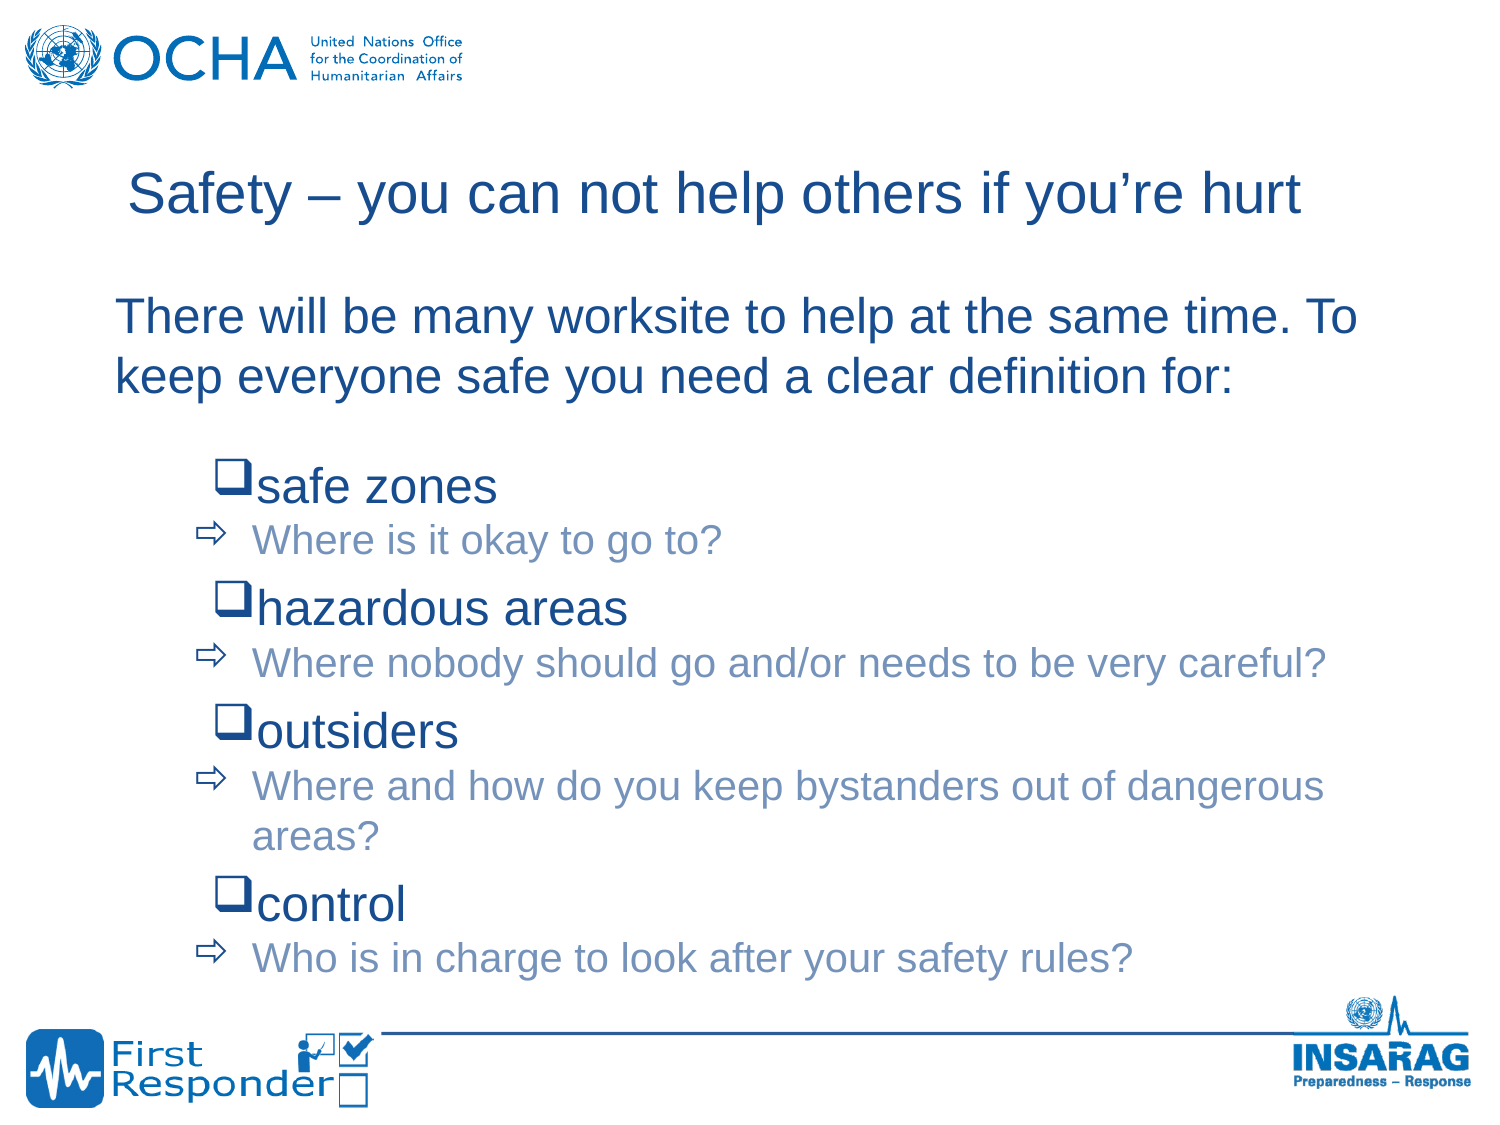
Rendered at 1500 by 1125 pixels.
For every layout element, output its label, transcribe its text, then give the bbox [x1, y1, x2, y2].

picture [1287, 995, 1471, 1094]
list There will be many worksite to help at the same time. To keep everyone safe you need a clear definition for: safe zones Where is it okay to go to? hazardous areas Where nobody should go and/or needs to be very careful? outsiders Where and how do you keep bystanders out of dangerous areas? control Who is in charge to look after your safety rules? [99, 275, 1425, 713]
picture [24, 1024, 375, 1113]
text_box Safety – you can not help others if you’re hurt [106, 147, 1319, 233]
